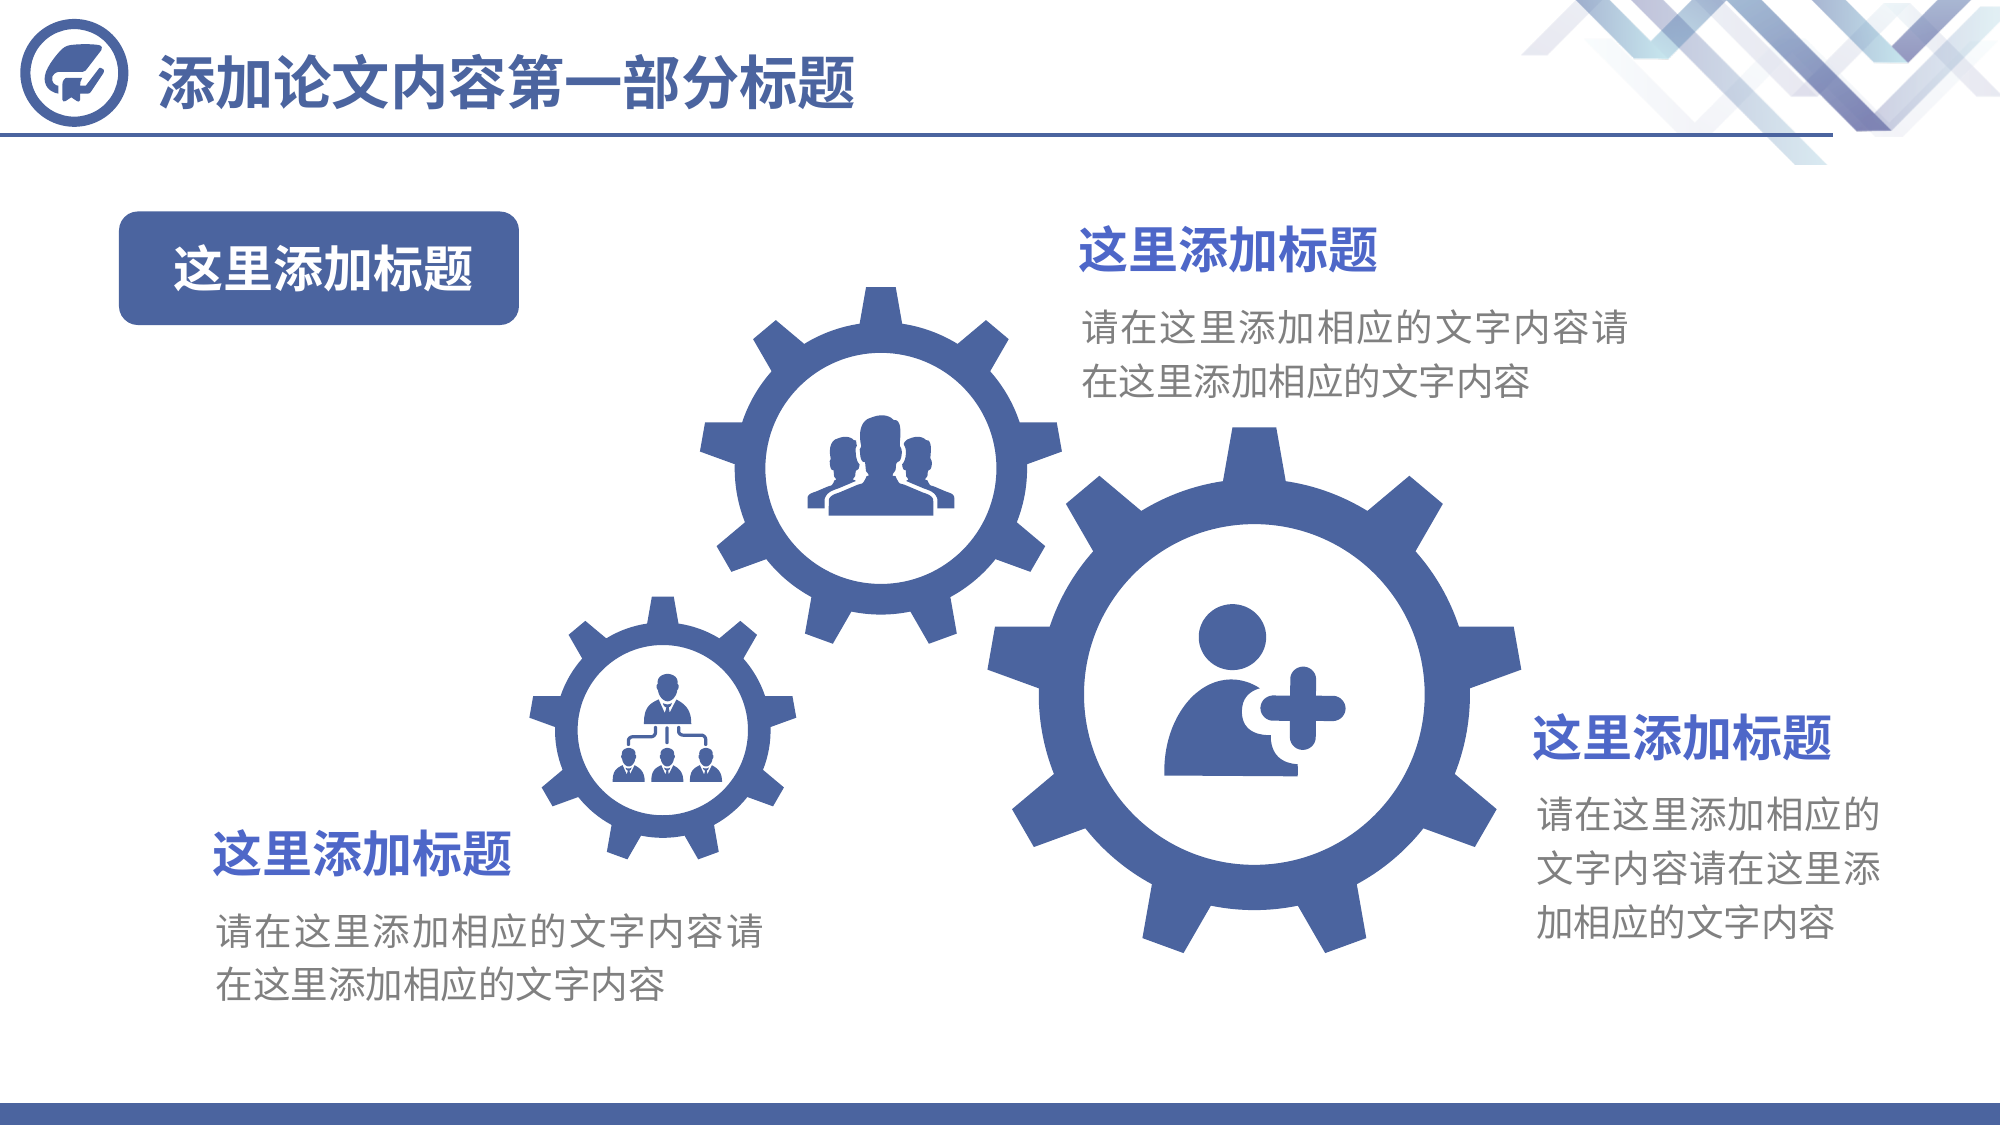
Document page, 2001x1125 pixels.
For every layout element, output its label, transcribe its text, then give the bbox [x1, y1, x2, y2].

text_box 这里添加标题 [197, 815, 528, 891]
text_box 这里添加标题 [1063, 211, 1394, 287]
text_box [828, 415, 934, 516]
text_box [656, 673, 679, 702]
text_box [987, 427, 1522, 954]
text_box [902, 436, 955, 509]
text_box 请在这里添加相应的文字内容请在这里添加相应的文字内容 [1066, 287, 1645, 410]
text_box [1198, 604, 1267, 671]
text_box [529, 596, 797, 860]
text_box [117, 210, 521, 327]
text_box [612, 747, 645, 782]
picture [1412, 0, 2000, 166]
text_box [1260, 666, 1346, 750]
text_box [807, 436, 860, 509]
text_box [626, 699, 708, 746]
text_box 这里添加标题 [1518, 698, 1848, 774]
text_box 请在这里添加相应的文字内容请在这里添加相应的文字内容 [1521, 774, 1896, 952]
text_box [1164, 679, 1298, 777]
text_box [651, 747, 684, 782]
text_box 这里添加标题 [158, 230, 489, 306]
text_box 请在这里添加相应的文字内容请在这里添加相应的文字内容 [200, 891, 780, 1014]
text_box 添加论文内容第一部分标题 [142, 4, 888, 124]
text_box [699, 287, 1062, 644]
text_box [0, 1102, 2000, 1125]
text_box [21, 20, 127, 126]
text_box [689, 747, 723, 782]
